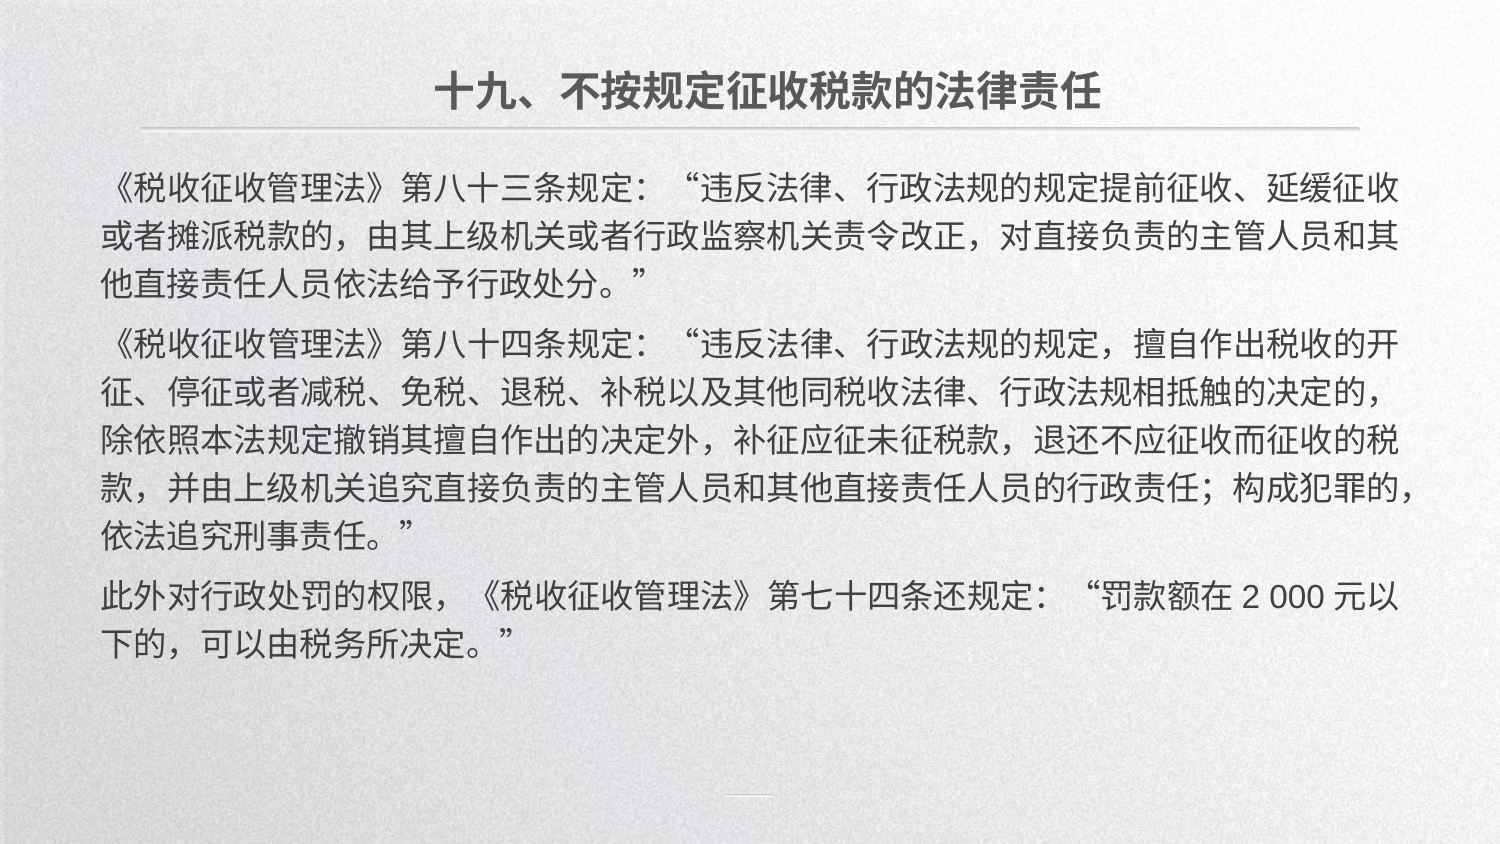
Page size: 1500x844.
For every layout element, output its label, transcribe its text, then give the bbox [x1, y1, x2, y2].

text_box 《税收征收管理法》第八十三条规定：“违反法律、行政法规的规定提前征收、延缓征收或者摊派税款的，由其上级机关或者行政监察机关责令改正，对直接负责的主管人员和其他直接责任人员依法给予行政处分。” 《税收征收管理法》第八十四条规定：“违反法律、行政法规的规定，擅自作出税收的开征、停征或者减税、免税、退税、补税以及其他同税收法律、行政法规相抵触的决定的，除依照本法规定撤销其擅自作出的决定外，补征应征未征税款，退还不应征收而征收的税款，并由上级机关追究直接负责的主管人员和其他直接责任人员的行政责任；构成犯罪的，依法追究刑事责任。” 此外对行政处罚的权限，《税收征收管理法》第七十四条还规定：“罚款额在2 000元以下的，可以由税务所决定。” [100, 159, 1400, 664]
text_box 十九、不按规定征收税款的法律责任 [82, 58, 1454, 121]
picture [0, 0, 1500, 844]
